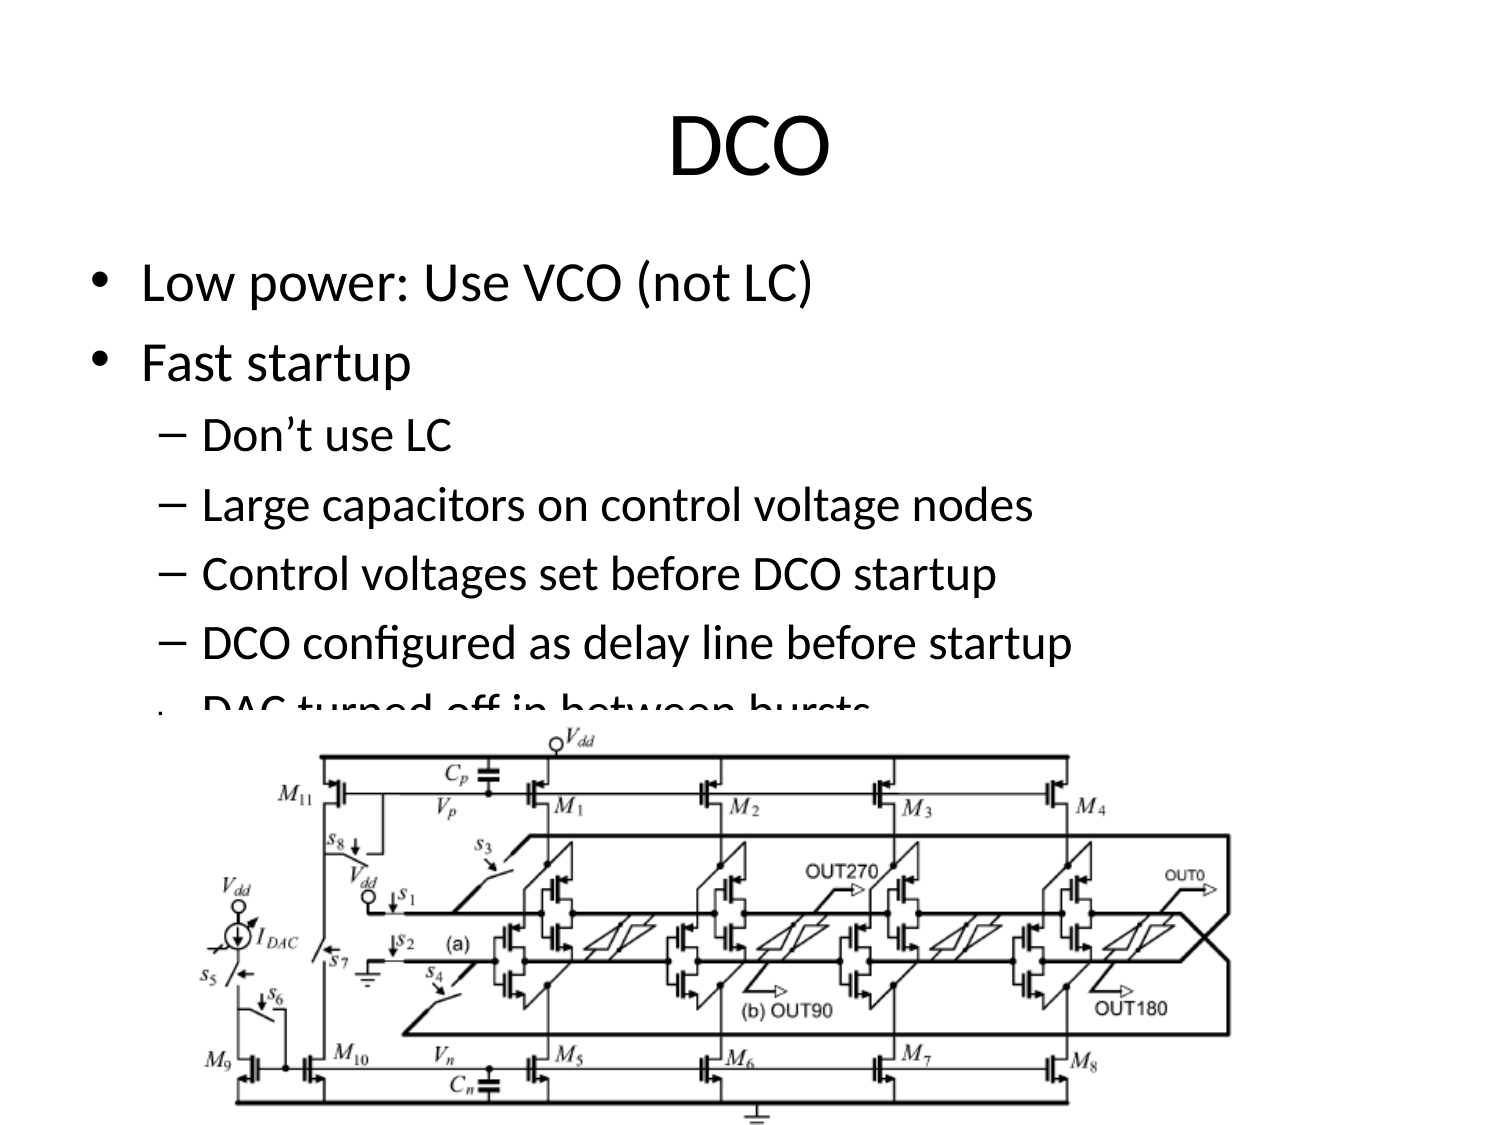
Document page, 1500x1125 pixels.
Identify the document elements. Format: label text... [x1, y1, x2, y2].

title DCO [75, 45, 1425, 233]
list Low power: Use VCO (not LC) Fast startup Don’t use LC Large capacitors on control voltage nodes Control voltages set before DCO startup DCO configured as delay line before startup DAC turned off in between bursts [75, 237, 1425, 750]
picture [162, 710, 1248, 1125]
